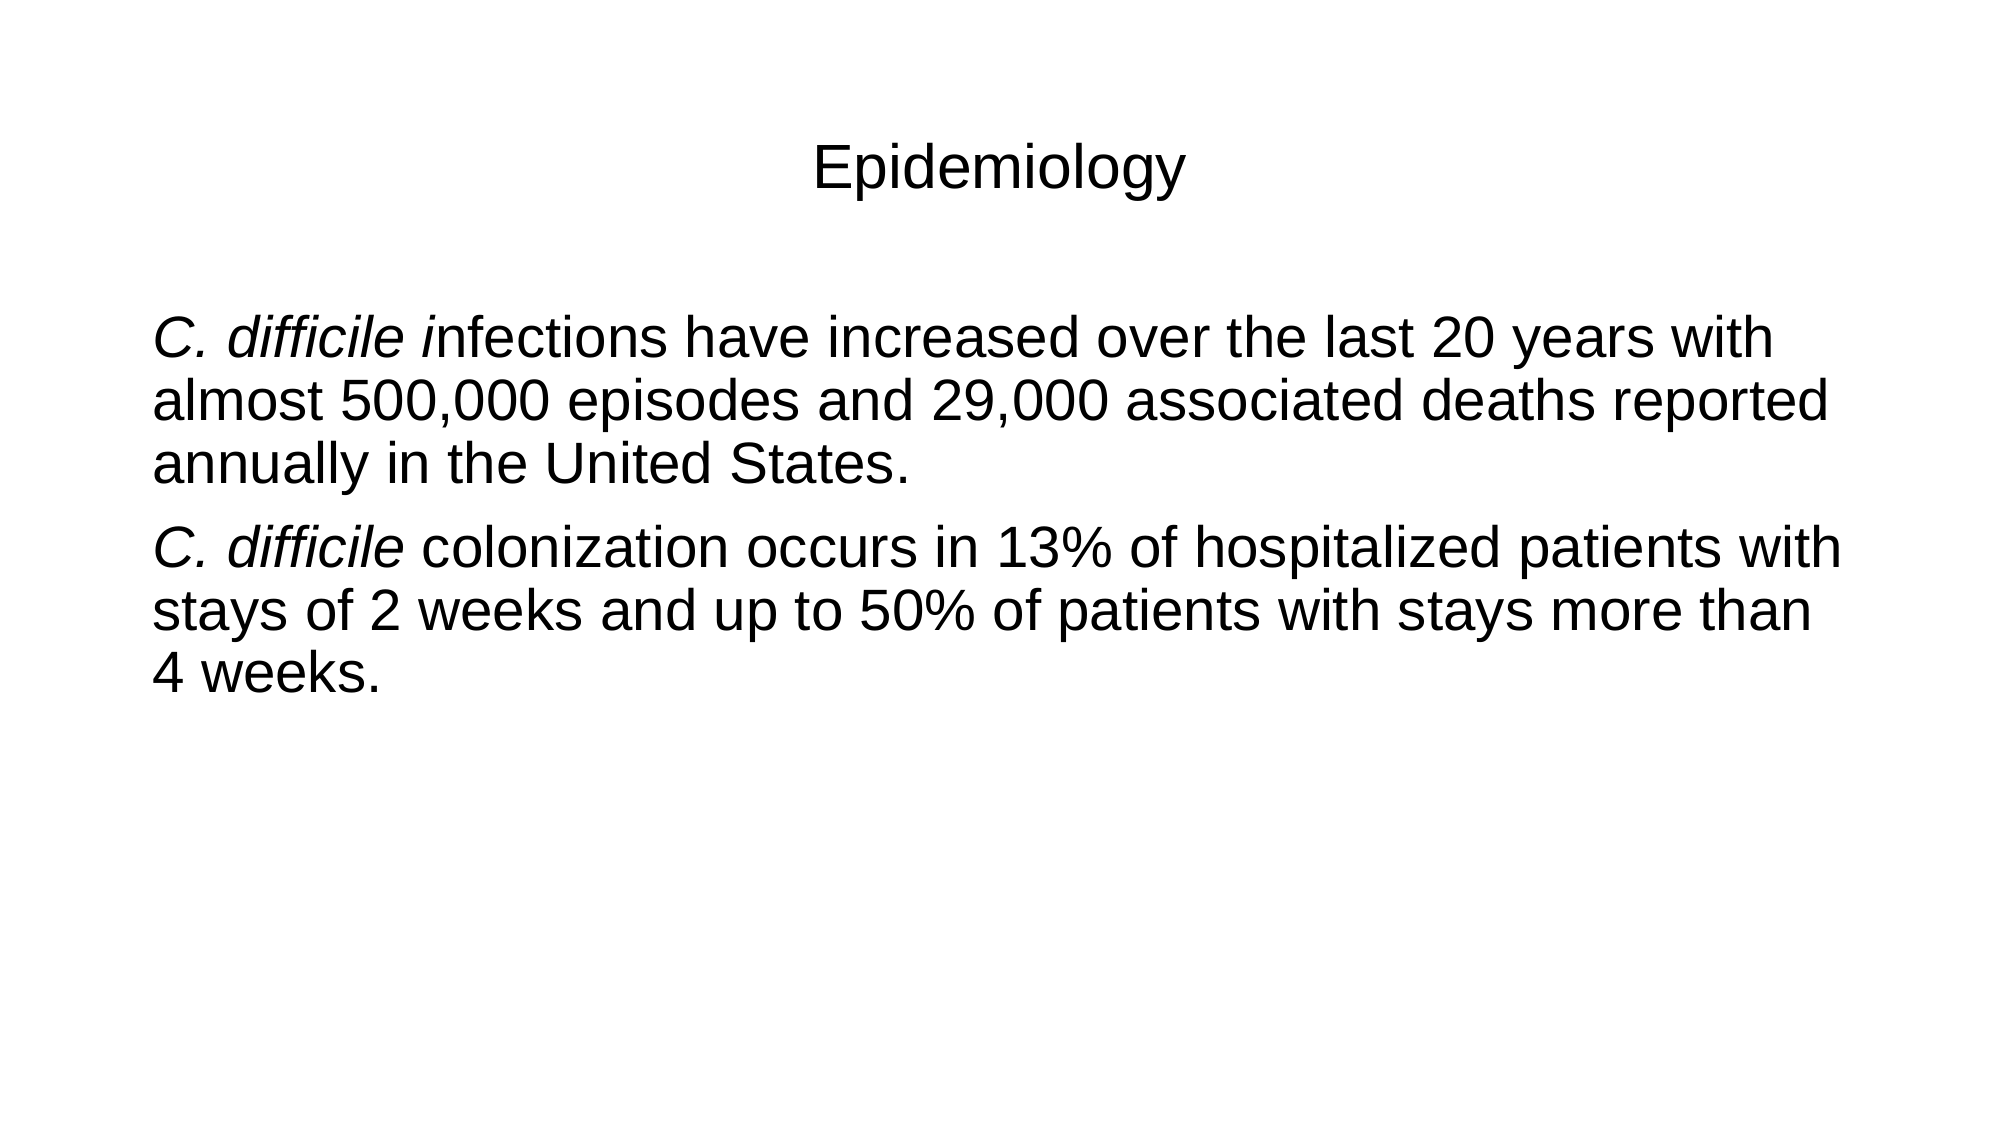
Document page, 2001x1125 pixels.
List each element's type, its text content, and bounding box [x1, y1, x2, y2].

title Epidemiology [137, 59, 1863, 278]
list C. difficile infections have increased over the last 20 years with almost 500,000 episodes and 29,000 associated deaths reported annually in the United States. C. difficile colonization occurs in 13% of hospitalized patients with stays of 2 weeks and up to 50% of patients with stays more than 4 weeks. [137, 299, 1863, 1014]
